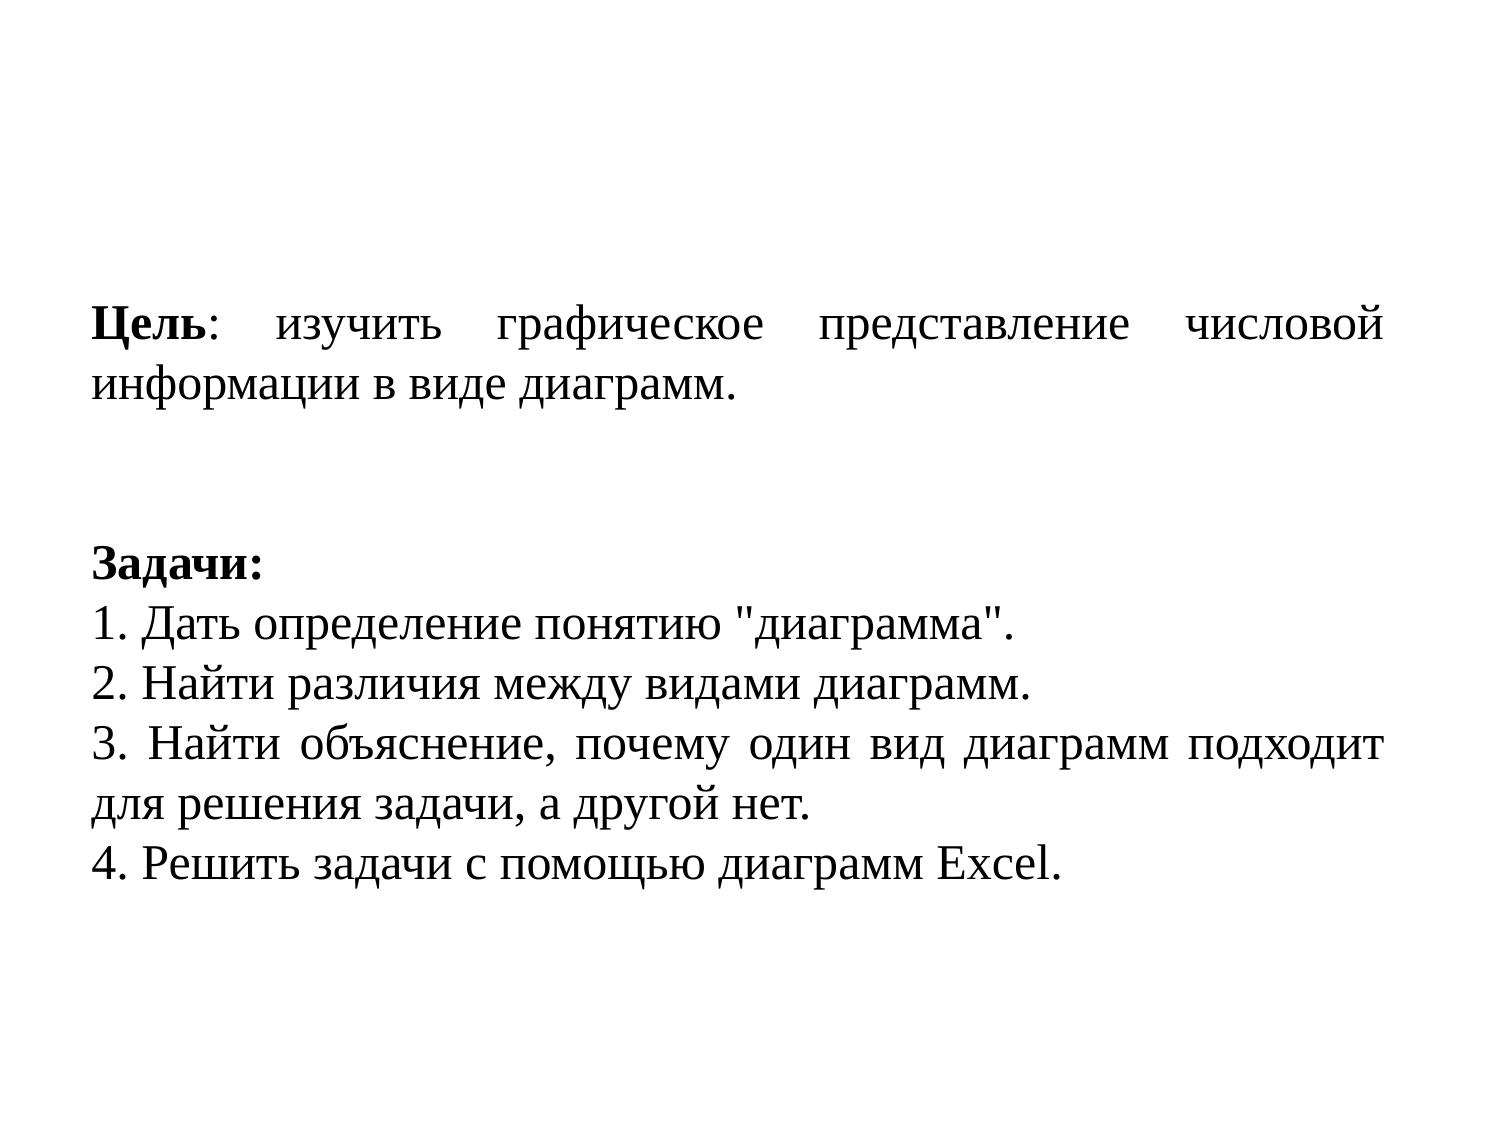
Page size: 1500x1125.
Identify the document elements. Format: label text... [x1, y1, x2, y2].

text_box Цель: изучить графическое представление числовой информации в виде диаграмм. Задачи: 1. Дать определение понятию "диаграмма". 2. Найти различия между видами диаграмм. 3. Найти объяснение, почему один вид диаграмм подходит для решения задачи, а другой нет. 4. Решить задачи с помощью диаграмм Excel. [76, 282, 1400, 897]
